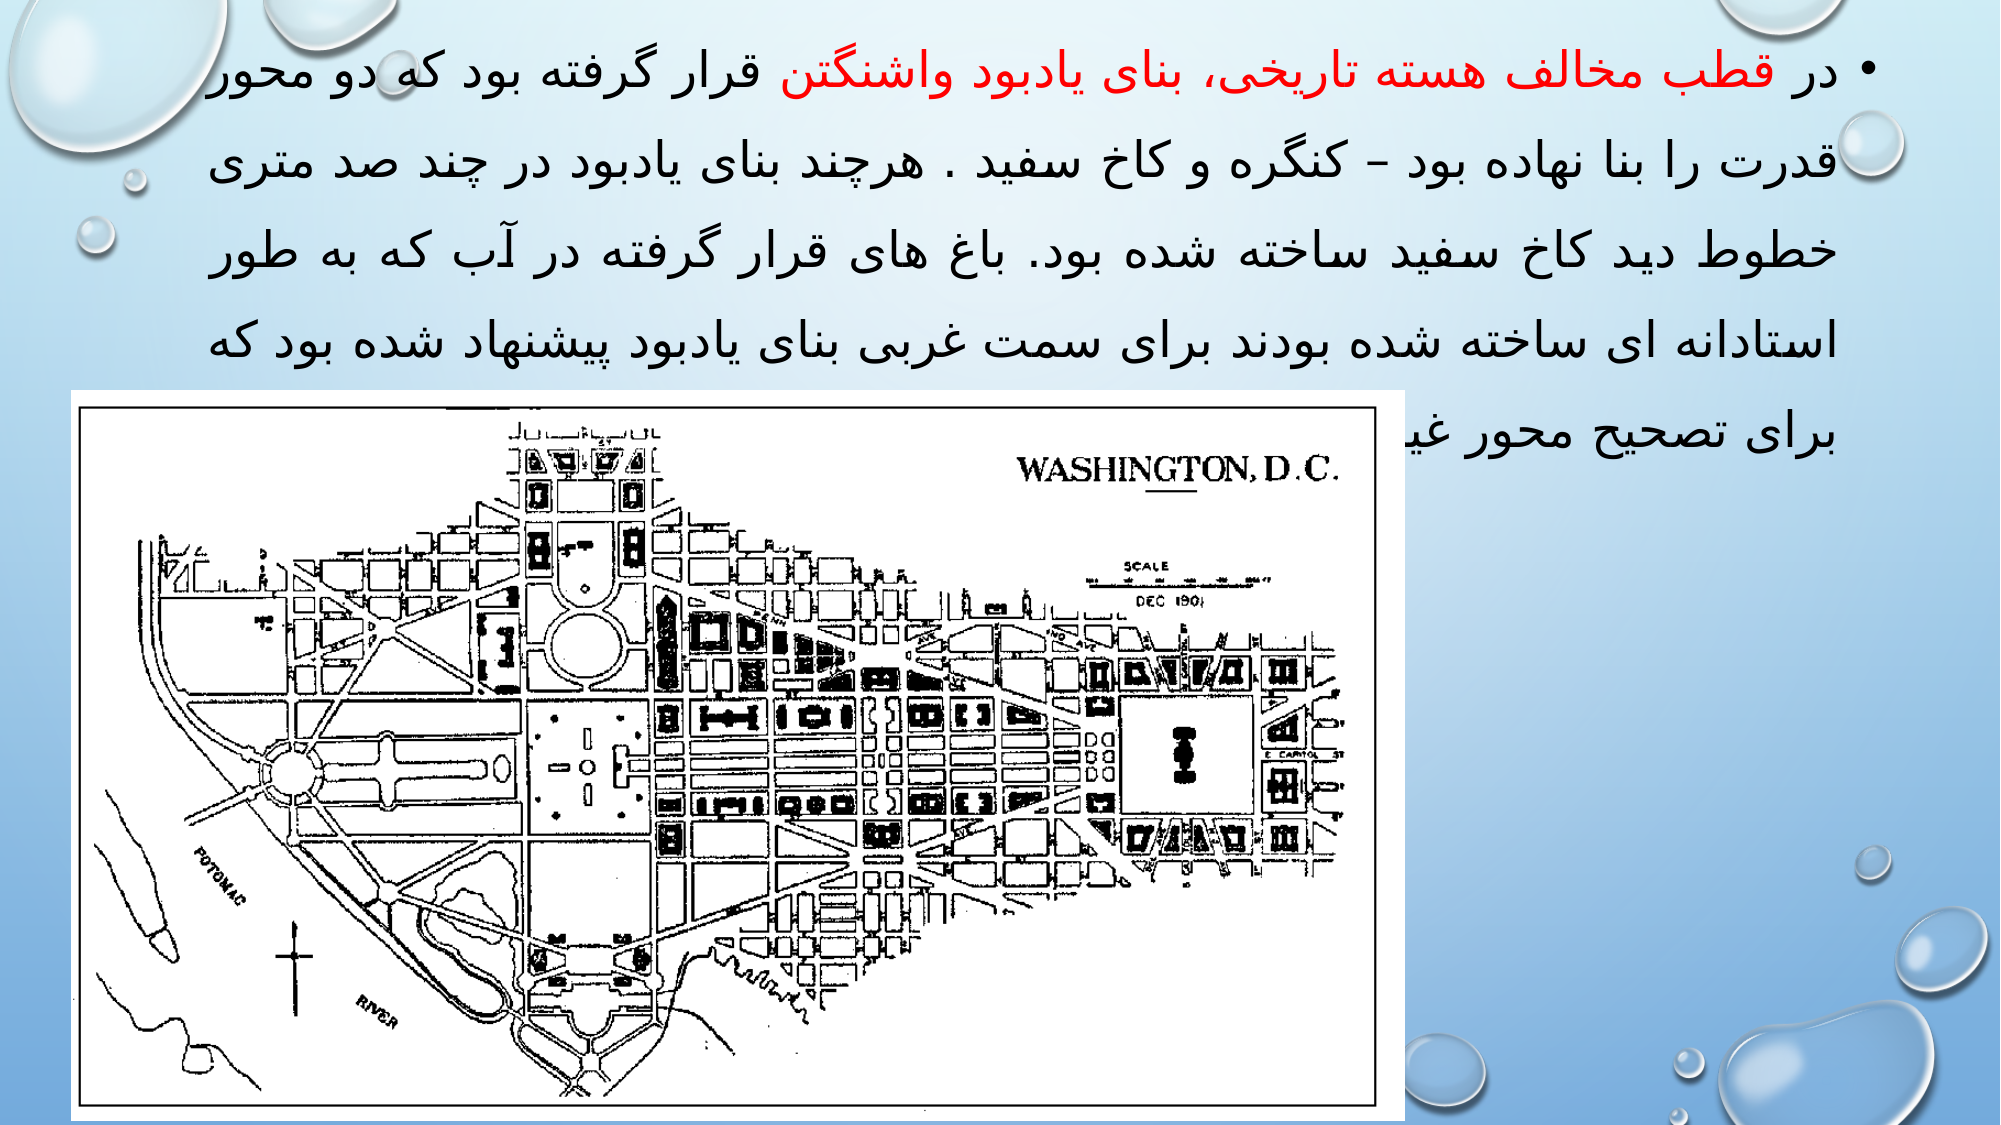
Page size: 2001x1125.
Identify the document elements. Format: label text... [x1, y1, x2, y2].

picture [0, 0, 2000, 1125]
list در قطب مخالف هسته تاریخی، بنای یادبود واشنگتن قرار گرفته بود که دو محور قدرت را بنا نهاده بود – کنگره و کاخ سفید . هرچند بنای یادبود در چند صد متری خطوط دید کاخ سفید ساخته شده بود. باغ های قرار گرفته در آب که به طور استادانه ای ساخته شده بودند برای سمت غربی بنای یادبود پیشنهاد شده بود که برای تصحیح محور غیر مرکزی شمال به جنوب از کاخ سفید تلاش می کرد. [192, 0, 1893, 562]
